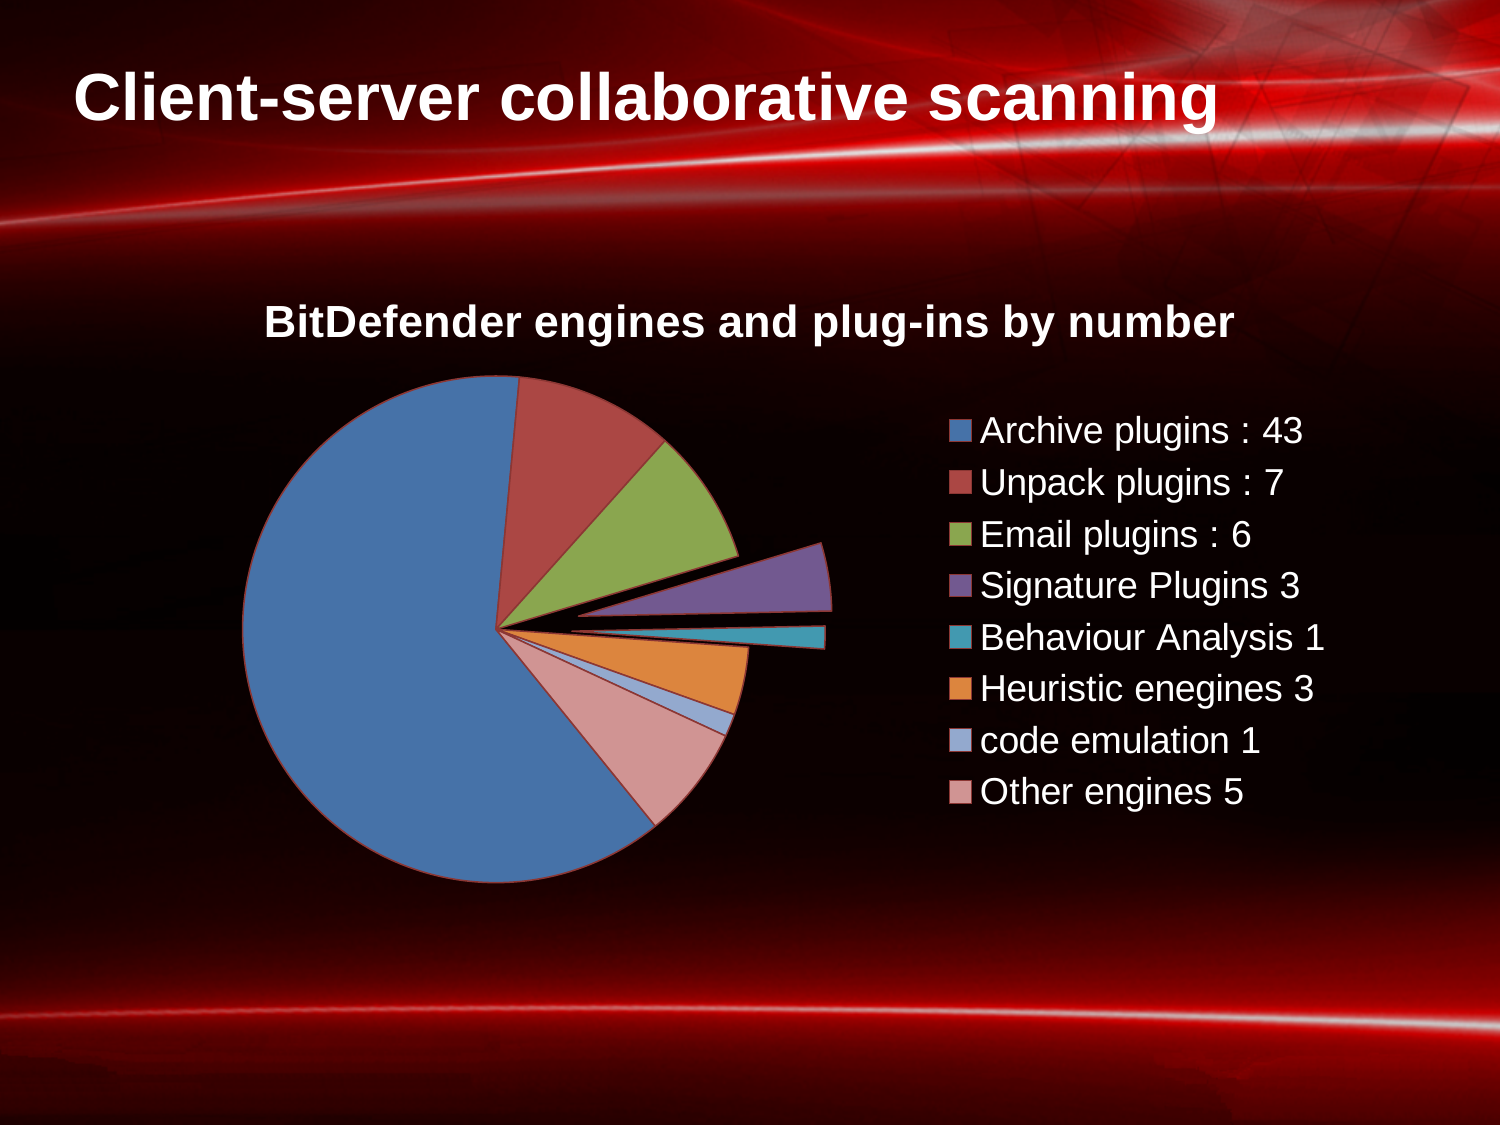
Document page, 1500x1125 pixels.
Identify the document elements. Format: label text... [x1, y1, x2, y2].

chart [74, 262, 1426, 901]
title Client-server collaborative scanning [58, 0, 1409, 188]
picture [0, 0, 1500, 1125]
